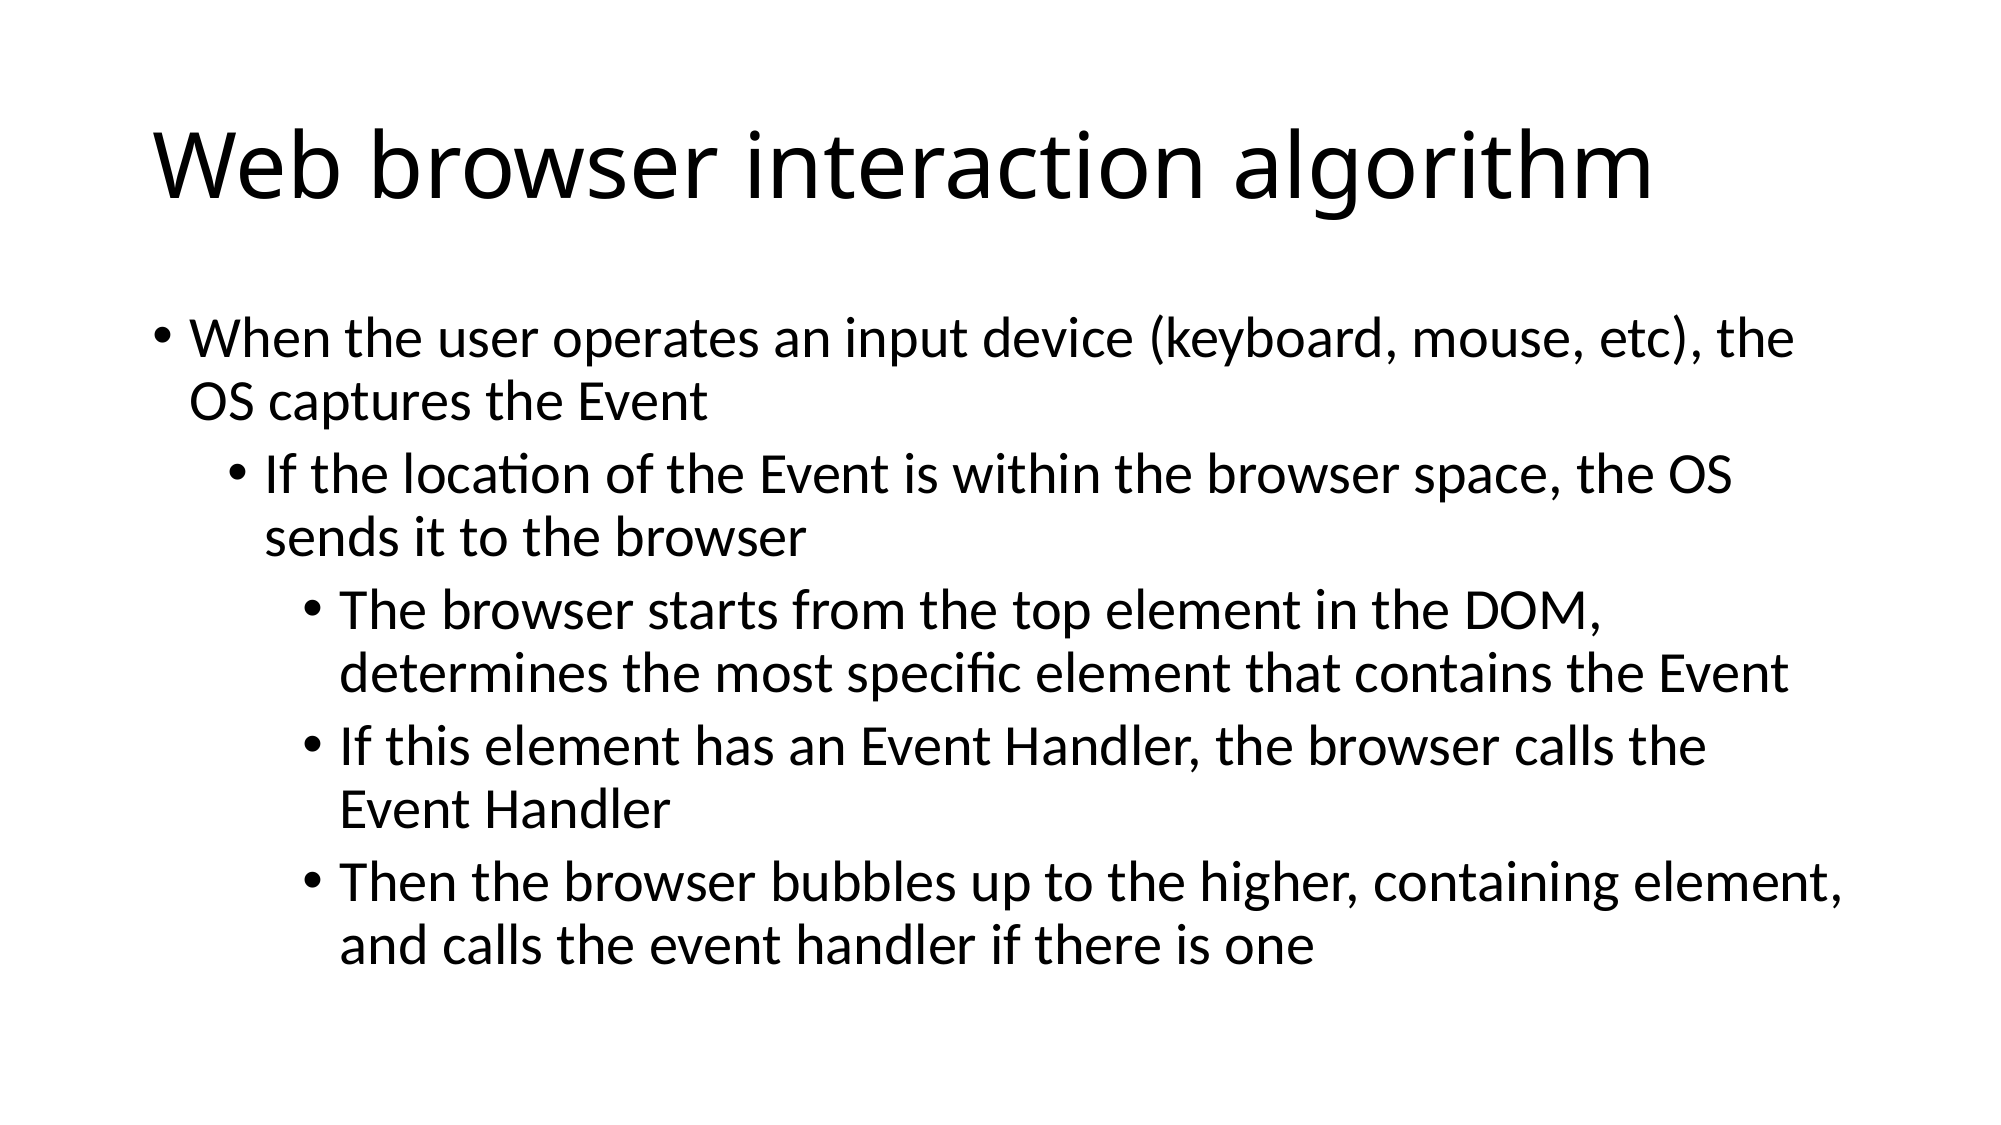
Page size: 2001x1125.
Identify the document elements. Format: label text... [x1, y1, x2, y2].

list When the user operates an input device (keyboard, mouse, etc), the OS captures the Event If the location of the Event is within the browser space, the OS sends it to the browser The browser starts from the top element in the DOM, determines the most specific element that contains the Event If this element has an Event Handler, the browser calls the Event Handler Then the browser bubbles up to the higher, containing element, and calls the event handler if there is one [137, 299, 1863, 1014]
title Web browser interaction algorithm [137, 59, 1863, 278]
